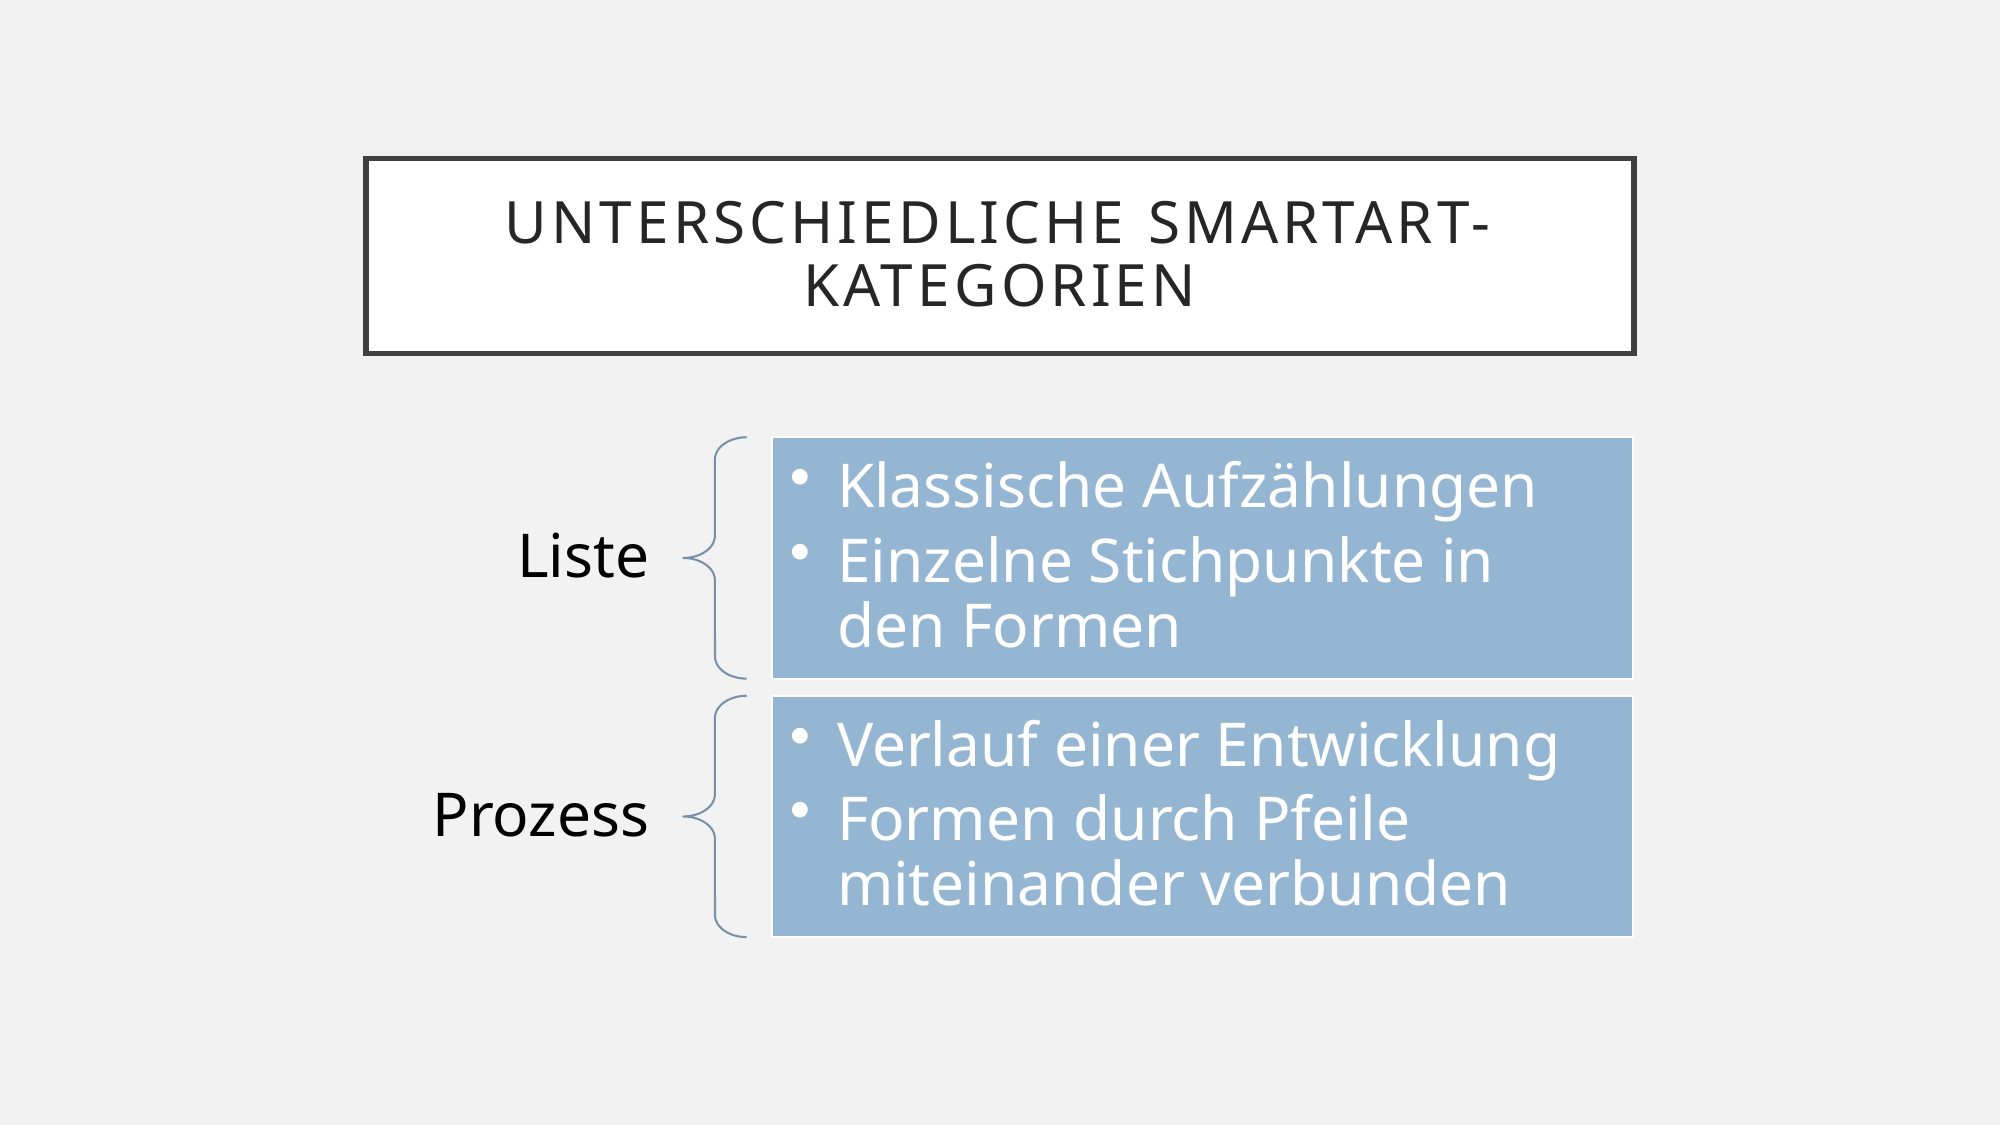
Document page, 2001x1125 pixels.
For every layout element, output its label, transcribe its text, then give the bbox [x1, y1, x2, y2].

title Unterschiedliche SmartArt-Kategorien [363, 156, 1637, 356]
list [365, 432, 1635, 942]
